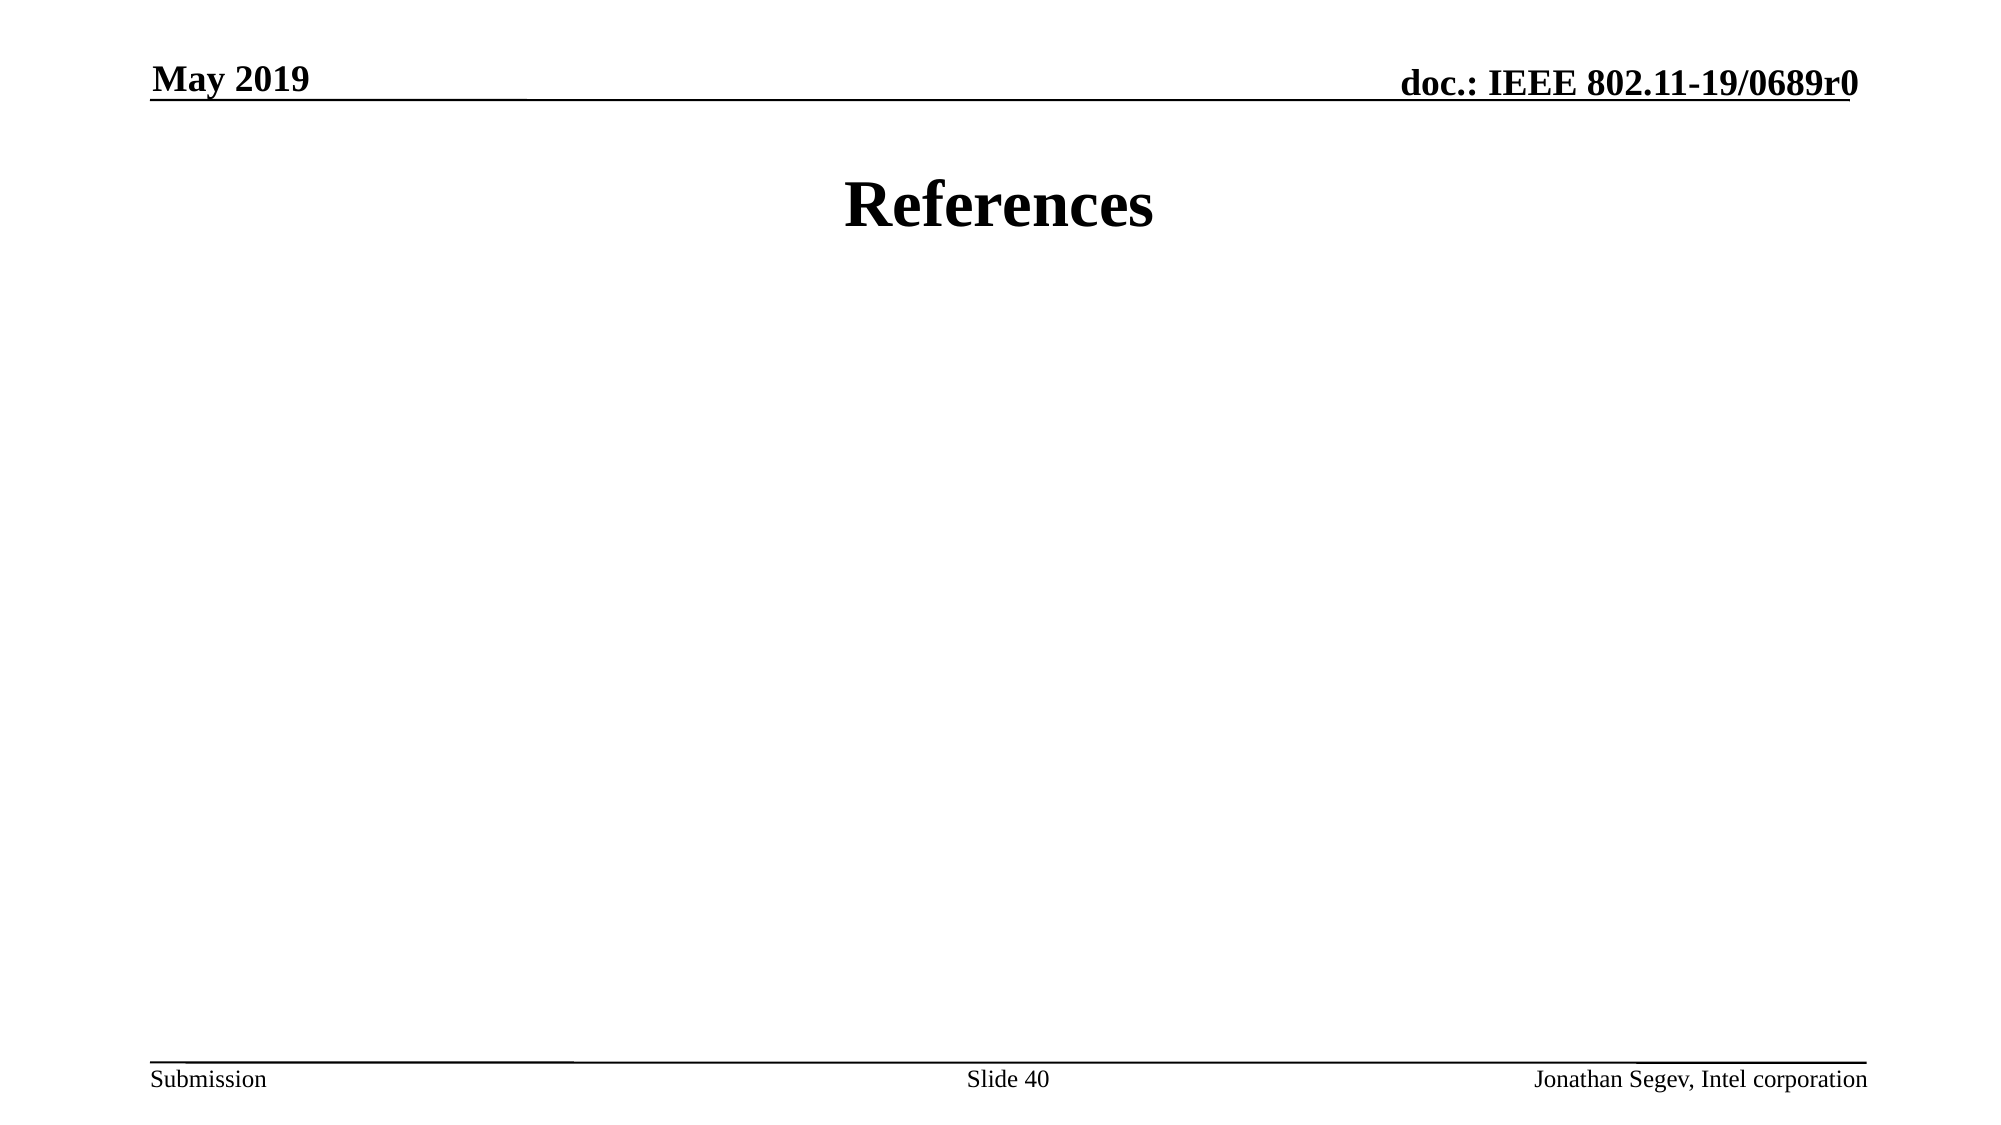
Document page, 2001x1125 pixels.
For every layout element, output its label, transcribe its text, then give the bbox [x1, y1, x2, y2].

slide_number Slide 40 [950, 1061, 1067, 1123]
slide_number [152, 54, 563, 100]
footer Jonathan Segev, Intel corporation [1171, 1061, 1869, 1093]
title References [149, 112, 1850, 288]
